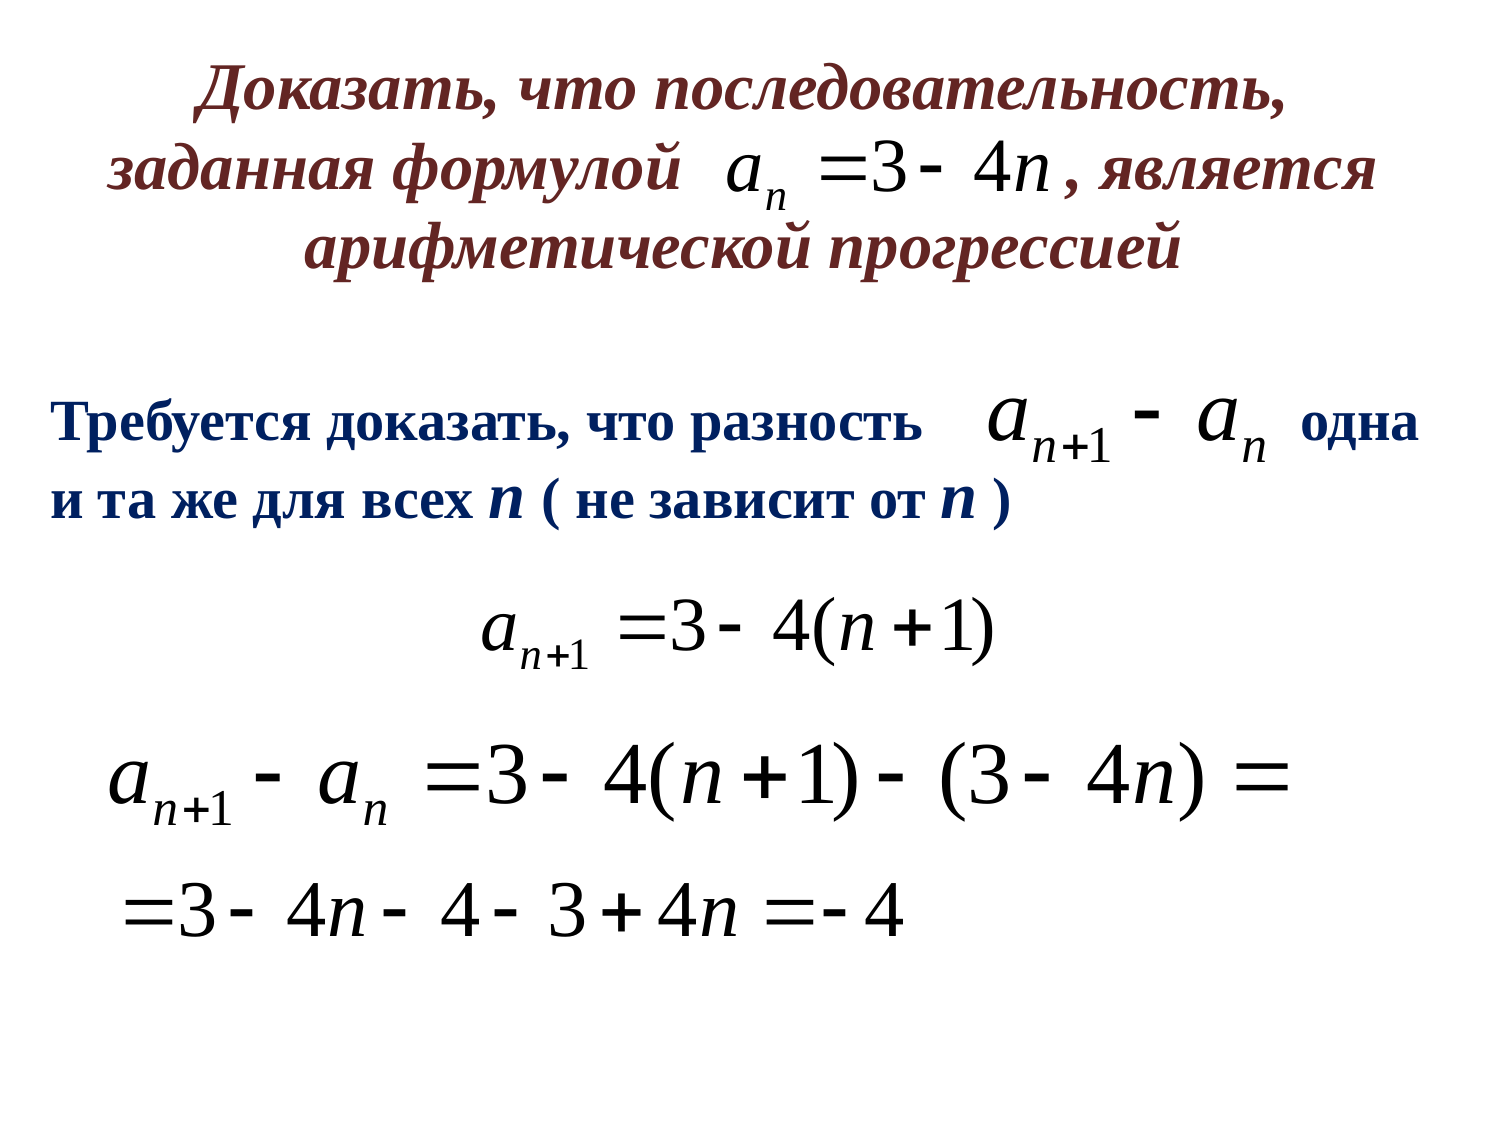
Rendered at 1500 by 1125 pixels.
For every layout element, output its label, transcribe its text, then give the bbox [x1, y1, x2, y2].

text_box Доказать, что последовательность, заданная формулой , является арифметической прогрессией [46, 35, 1442, 290]
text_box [713, 114, 1066, 230]
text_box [468, 573, 1013, 690]
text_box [972, 351, 1283, 485]
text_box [105, 861, 918, 957]
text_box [93, 714, 1289, 848]
text_box Требуется доказать, что разность одна и та же для всех n ( не зависит от n ) [35, 375, 1454, 540]
